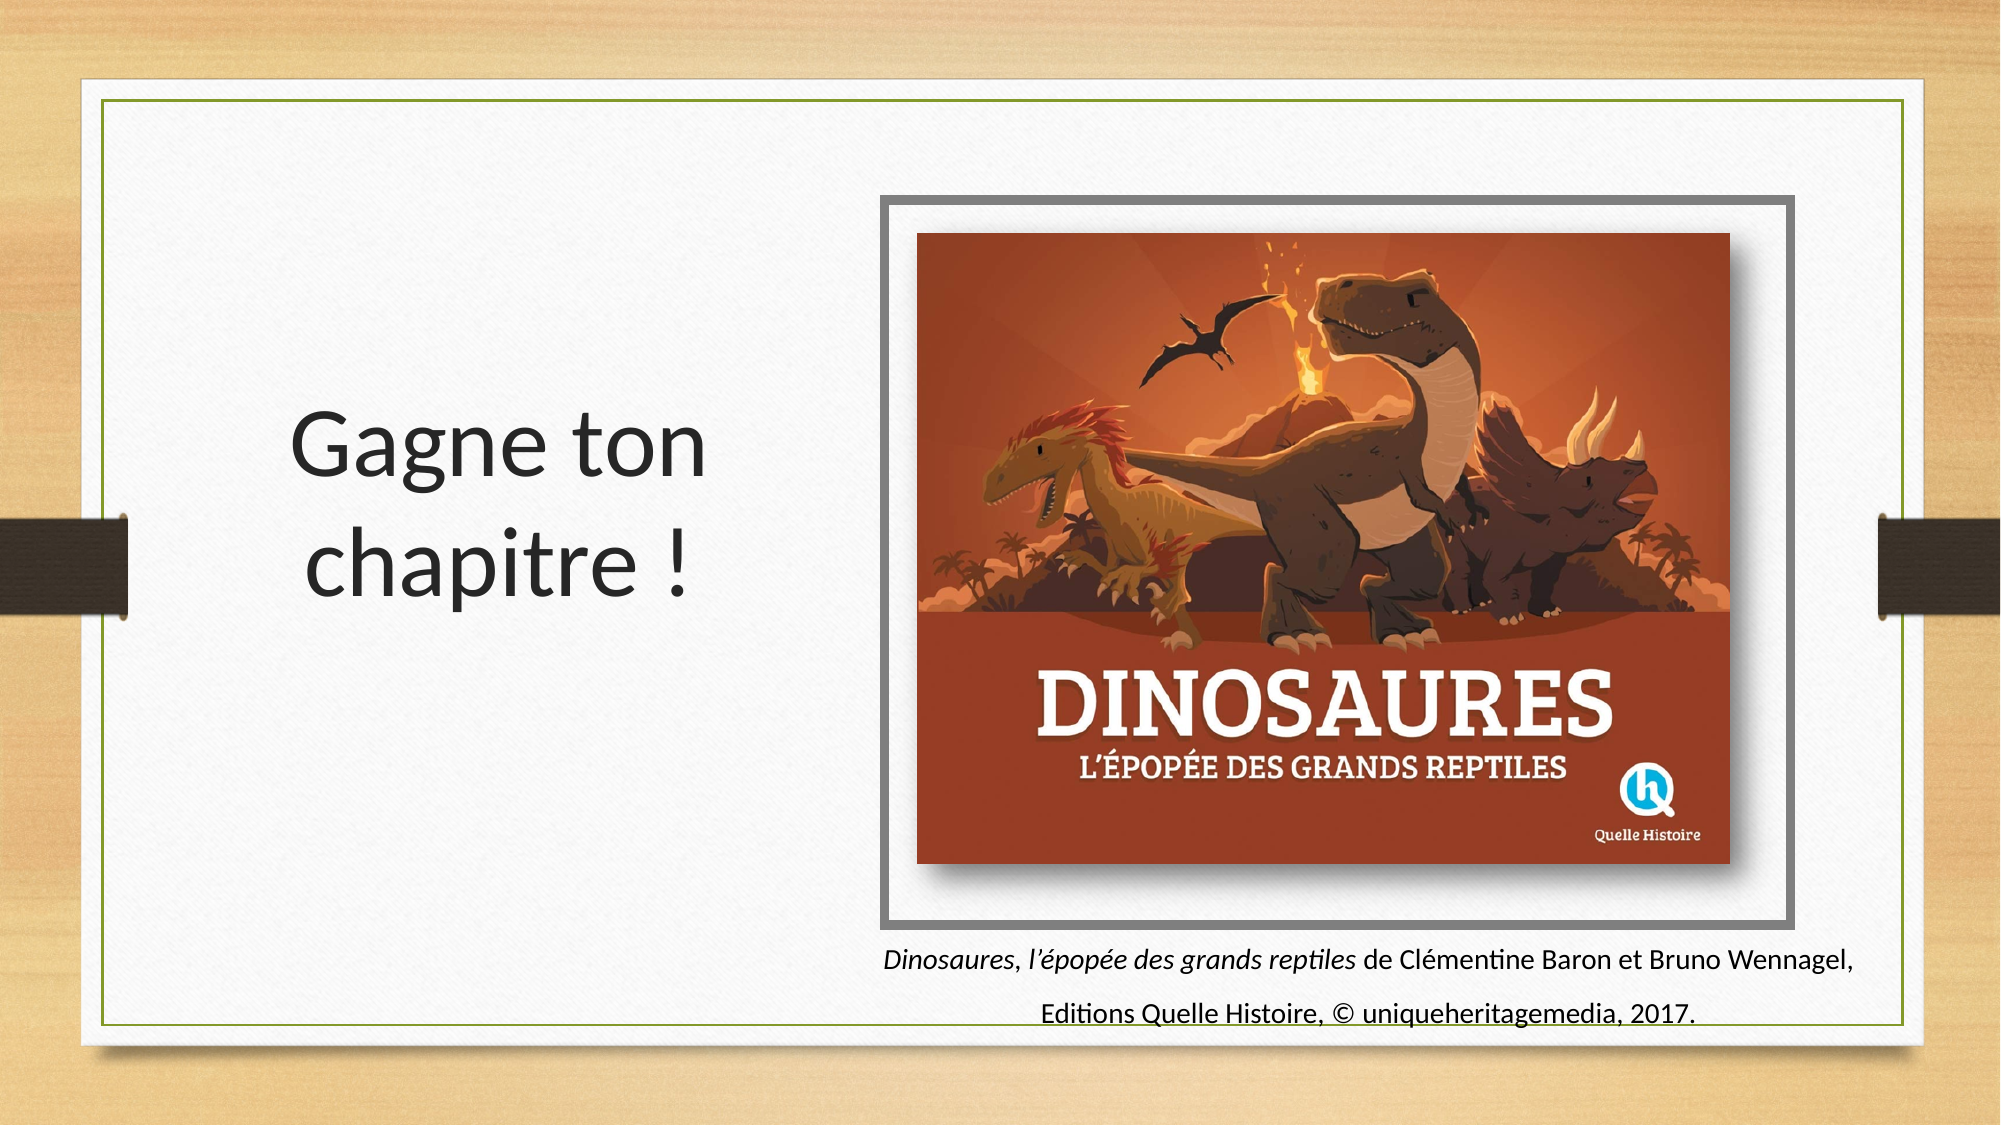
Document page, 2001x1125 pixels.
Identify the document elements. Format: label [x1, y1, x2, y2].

picture [888, 204, 1787, 921]
text_box [0, 0, 2000, 1125]
